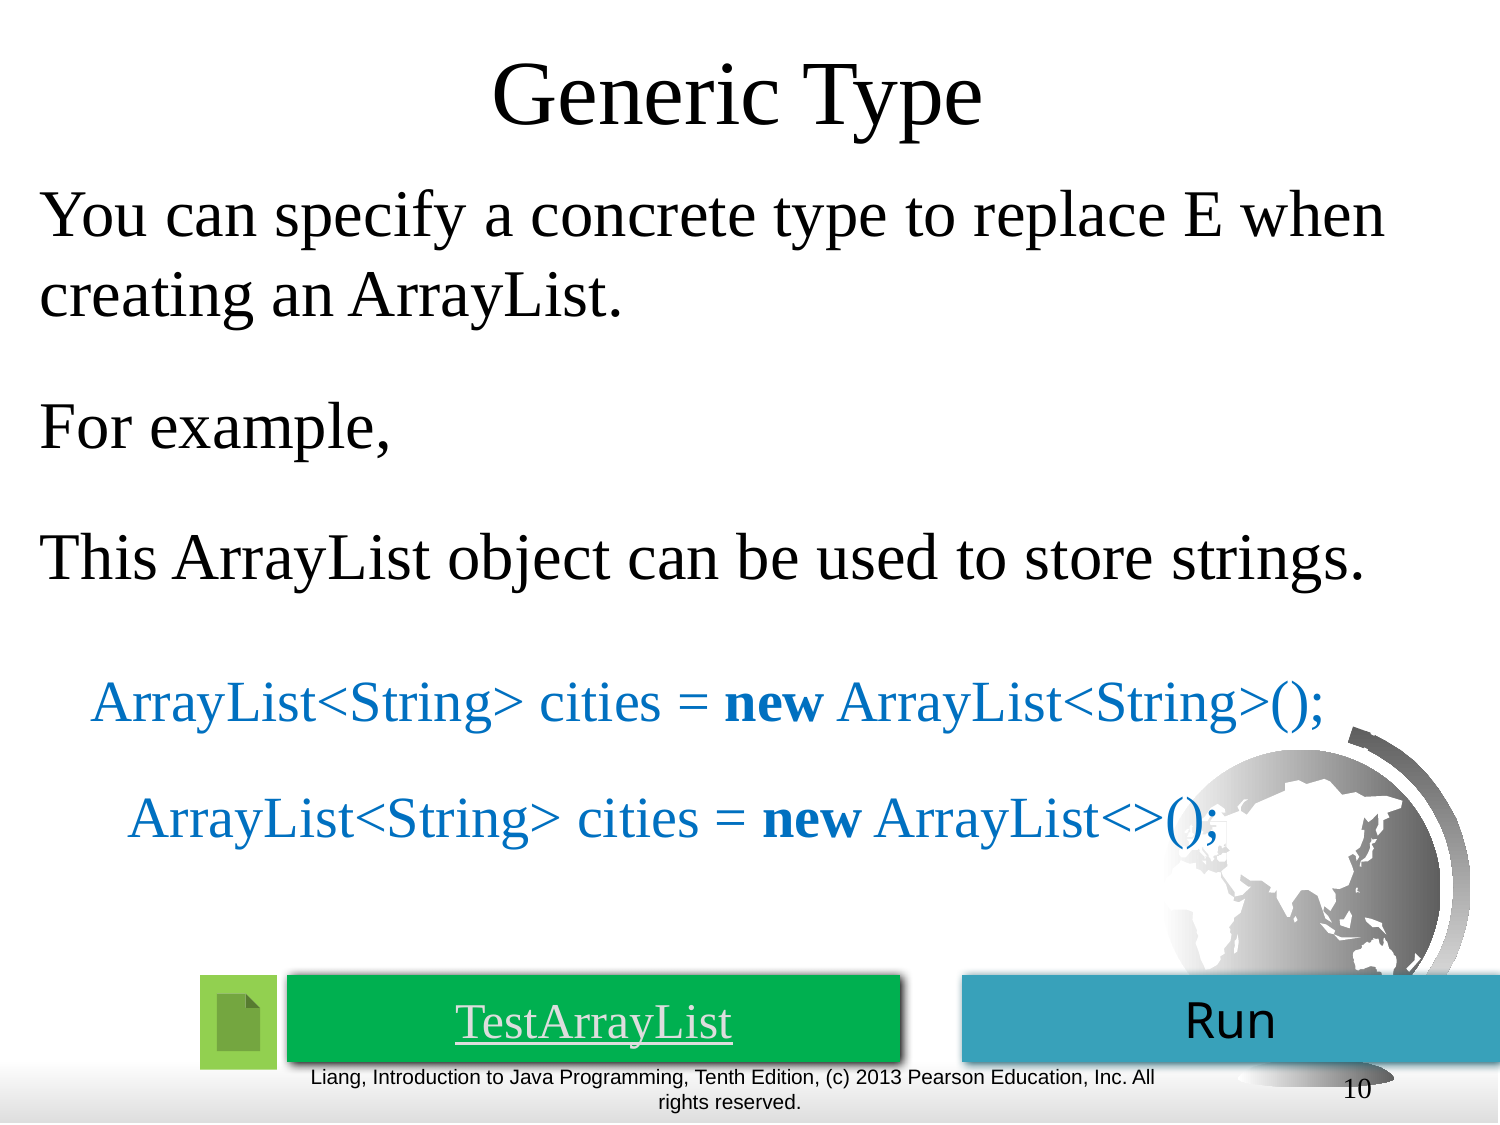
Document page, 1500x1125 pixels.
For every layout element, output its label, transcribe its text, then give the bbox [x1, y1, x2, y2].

title Generic Type [112, 24, 1388, 150]
list You can specify a concrete type to replace E when creating an ArrayList. For example, This ArrayList object can be used to store strings. [24, 162, 1475, 371]
text_box 10 [1074, 1074, 1388, 1125]
list You can specify a concrete type to replace E when creating an ArrayList. For example, This ArrayList object can be used to store strings. [24, 372, 1475, 650]
text_box ArrayList<String> cities = new ArrayList<>(); [112, 771, 1500, 872]
text_box Run [962, 974, 1500, 1063]
text_box TestArrayList [287, 974, 900, 1063]
text_box ArrayList<String> cities = new ArrayList<String>(); [75, 655, 1500, 769]
text_box [200, 975, 277, 1070]
